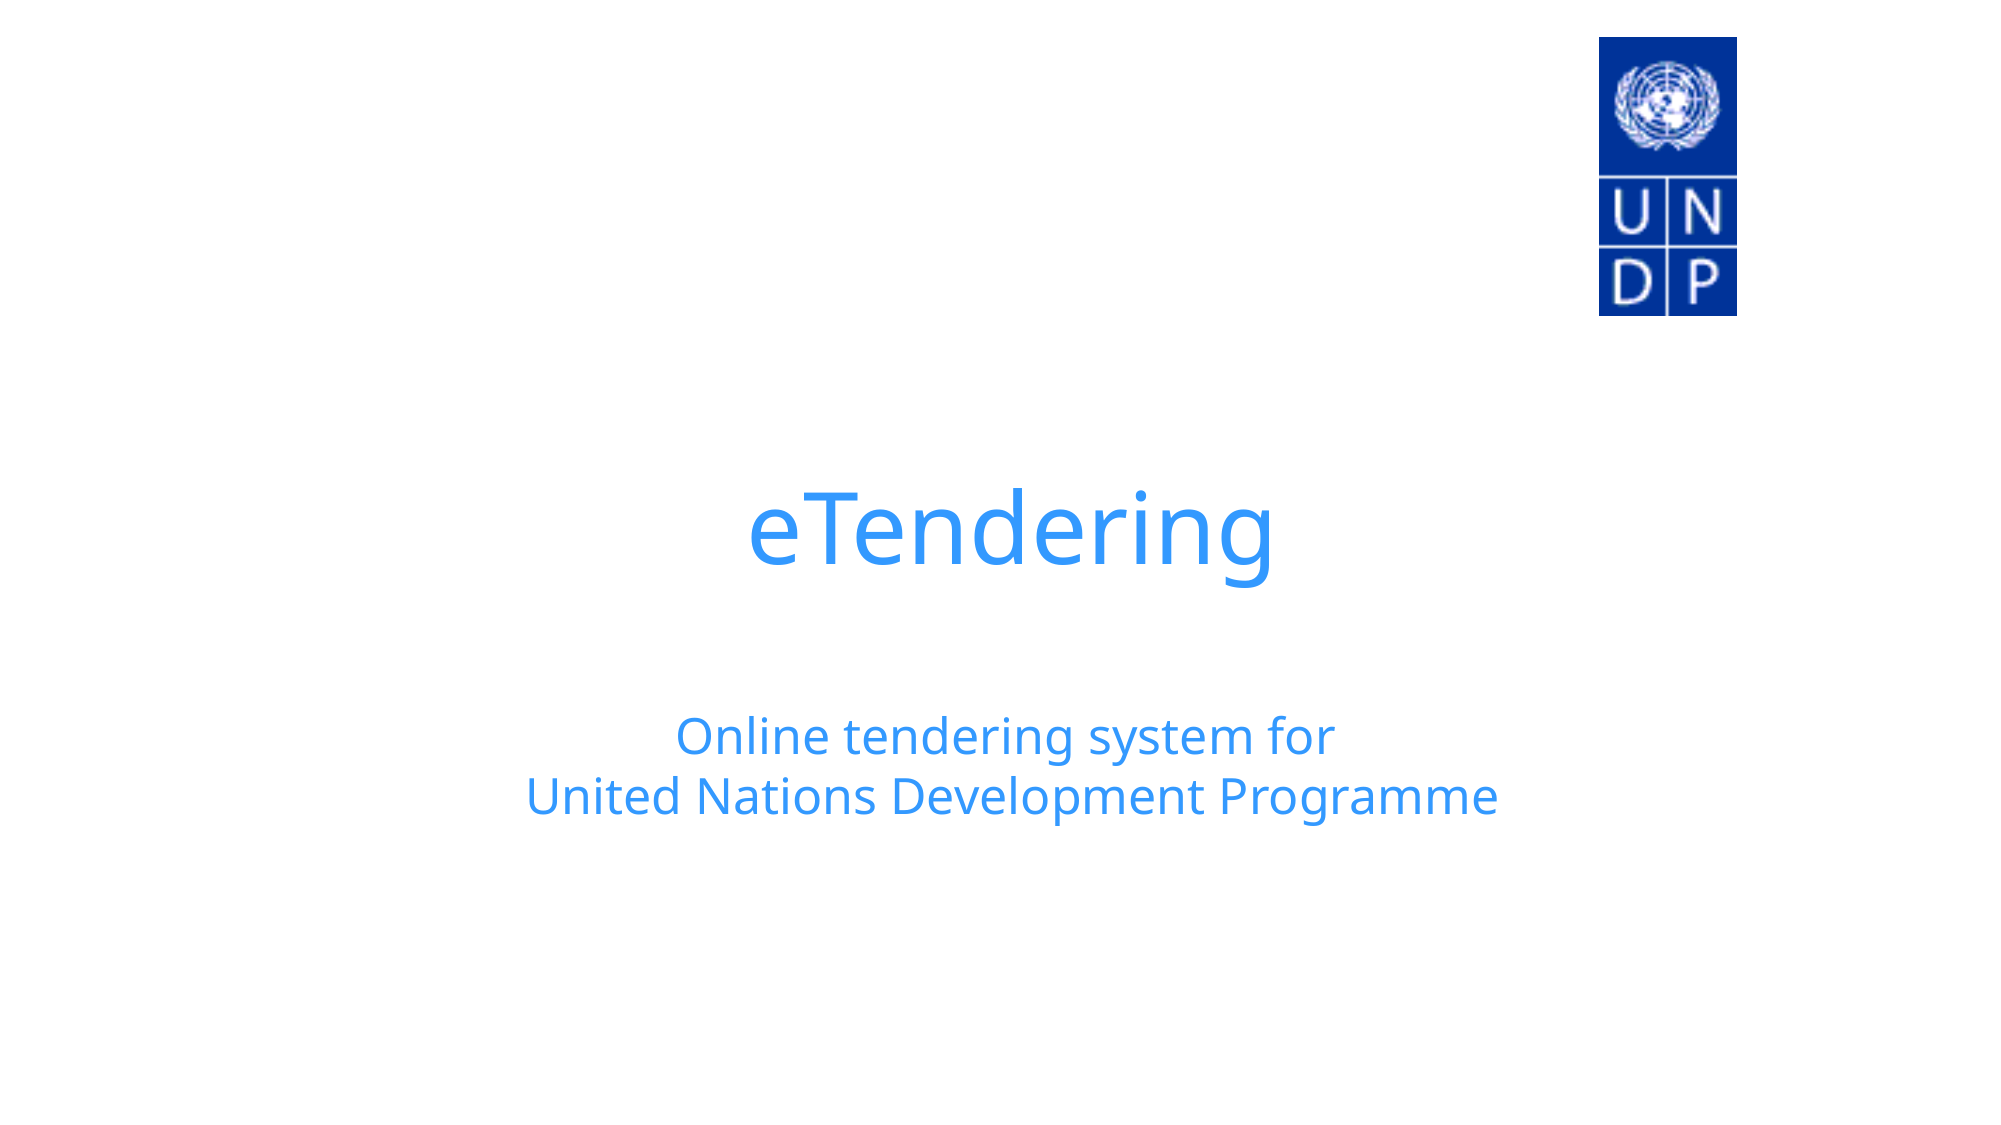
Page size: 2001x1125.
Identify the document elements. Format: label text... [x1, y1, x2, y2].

text_box eTendering Online tendering system for United Nations Development Programme [374, 456, 1650, 832]
picture [1599, 37, 1737, 316]
